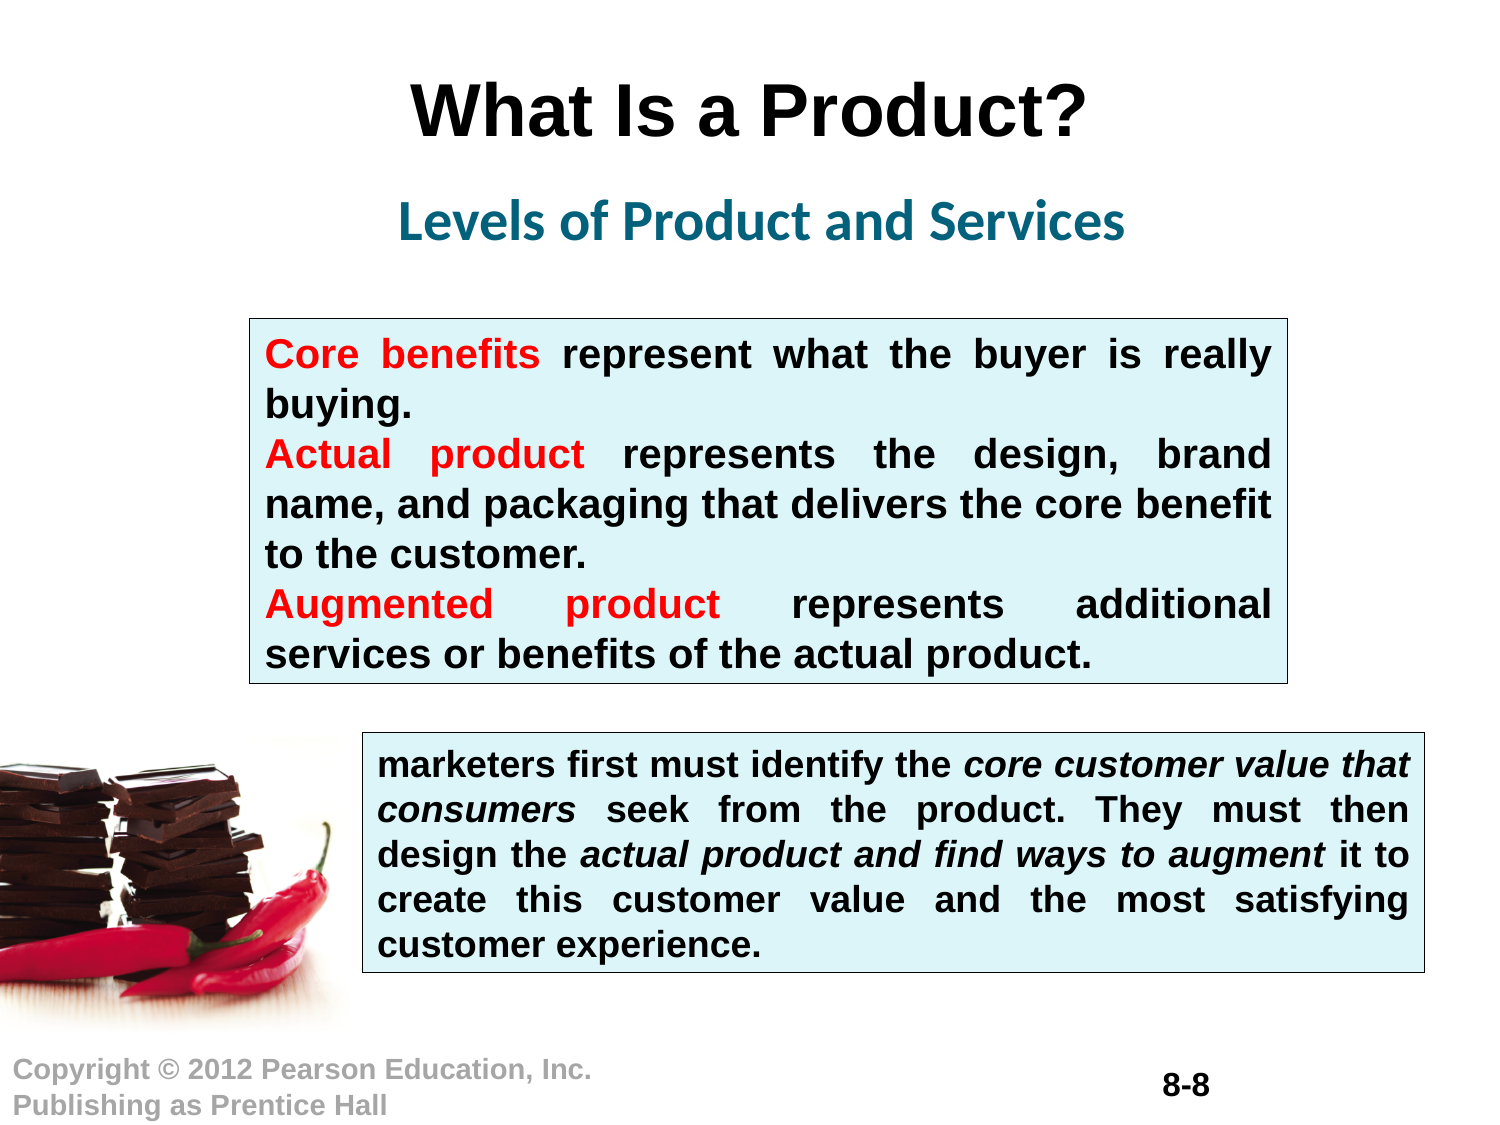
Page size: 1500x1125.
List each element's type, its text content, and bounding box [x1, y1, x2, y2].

text_box marketers first must identify the core customer value that consumers seek from the product. They must then design the actual product and find ways to augment it to create this customer value and the most satisfying customer experience. [362, 732, 1425, 973]
title What Is a Product? [112, 12, 1388, 201]
picture [0, 737, 361, 1038]
list Levels of Product and Services [174, 174, 1351, 238]
text_box Core benefits represent what the buyer is really buying. Actual product represents the design, brand name, and packaging that delivers the core benefit to the customer. Augmented product represents additional services or benefits of the actual product. [249, 318, 1288, 684]
